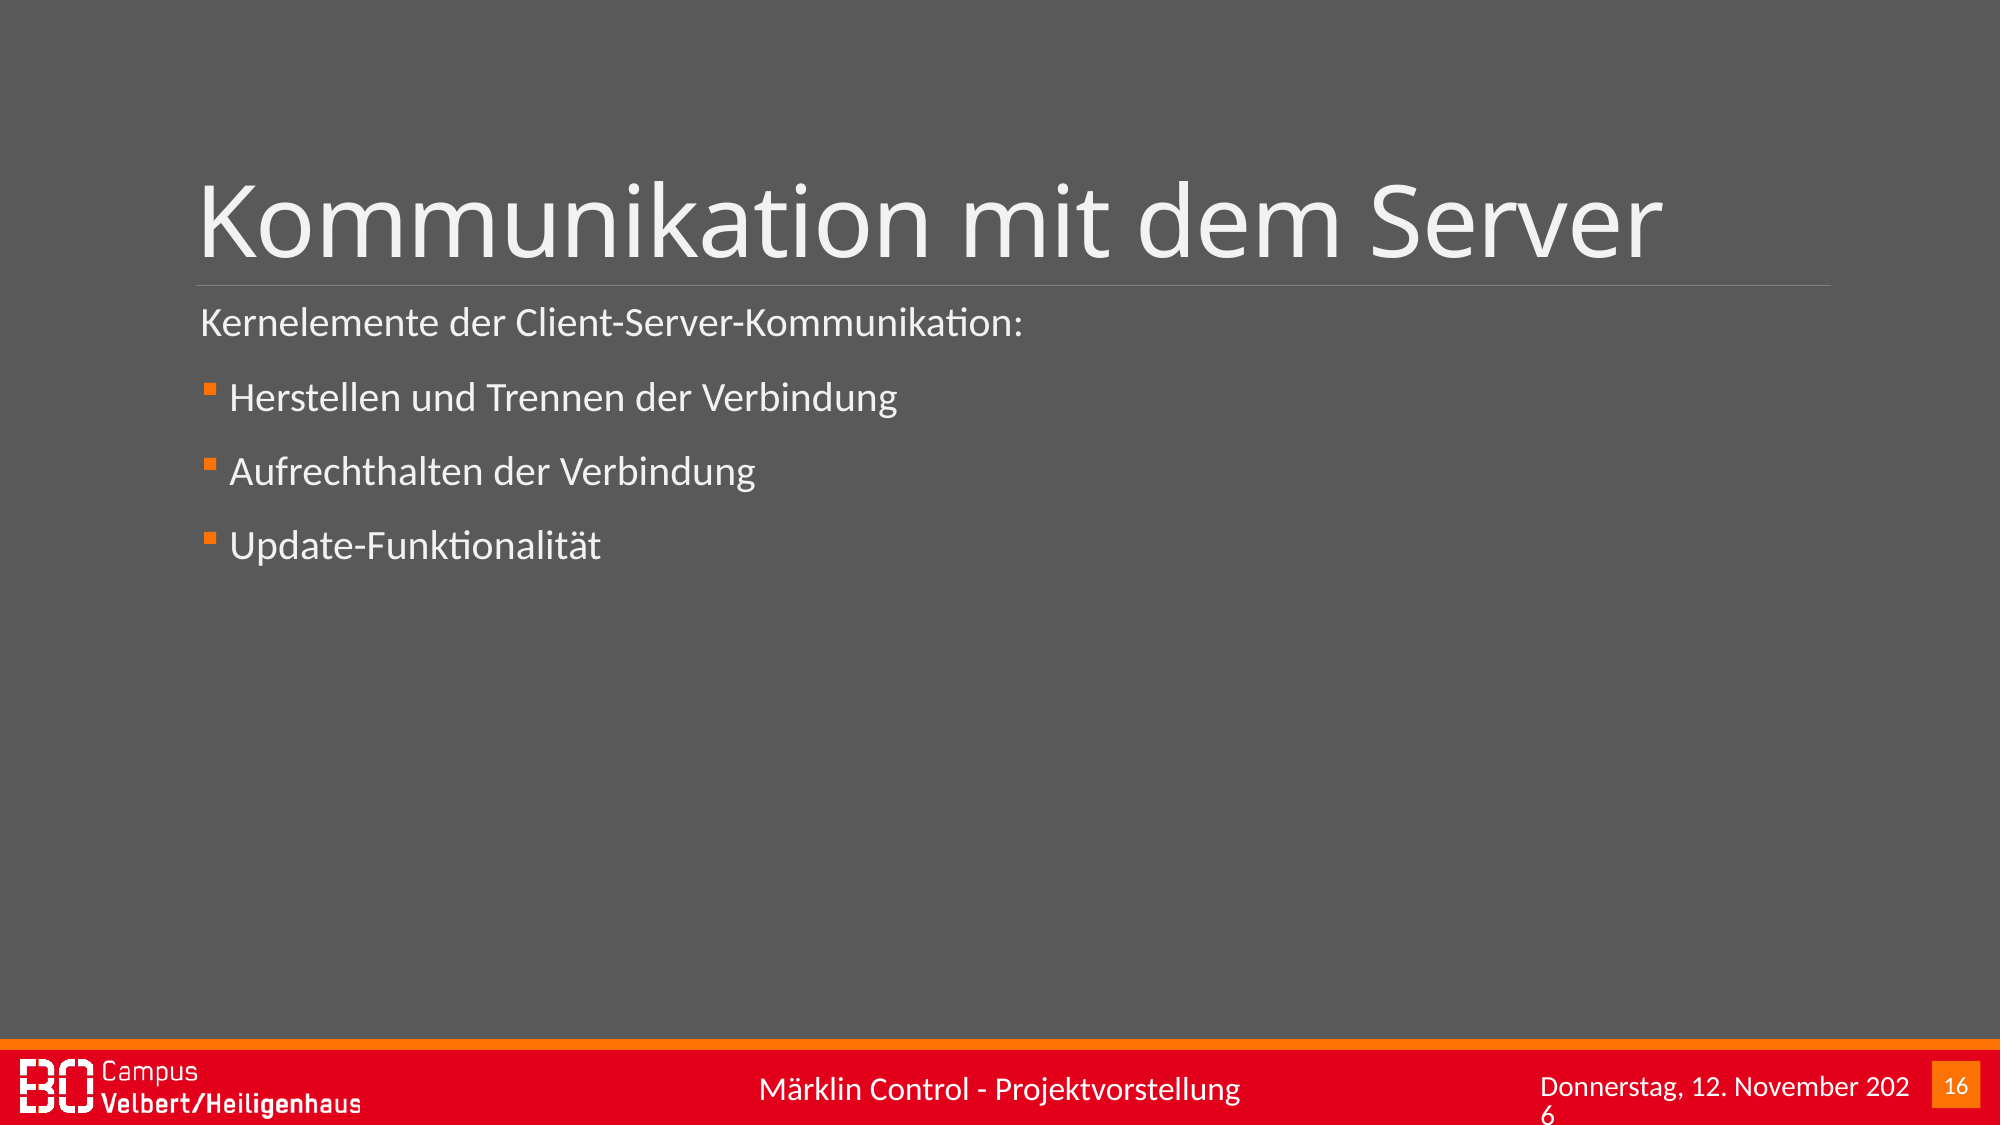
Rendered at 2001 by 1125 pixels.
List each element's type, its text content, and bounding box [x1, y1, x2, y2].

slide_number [1525, 1054, 1931, 1115]
picture [19, 1059, 94, 1113]
slide_number 16 [1931, 1060, 1981, 1109]
list Kernelemente der Client-Server-Kommunikation: Herstellen und Trennen der Verbindung Aufrechthalten der Verbindung Update-Funktionalität [200, 293, 1851, 954]
picture [101, 1057, 365, 1120]
title Kommunikation mit dem Server [180, 47, 1830, 285]
